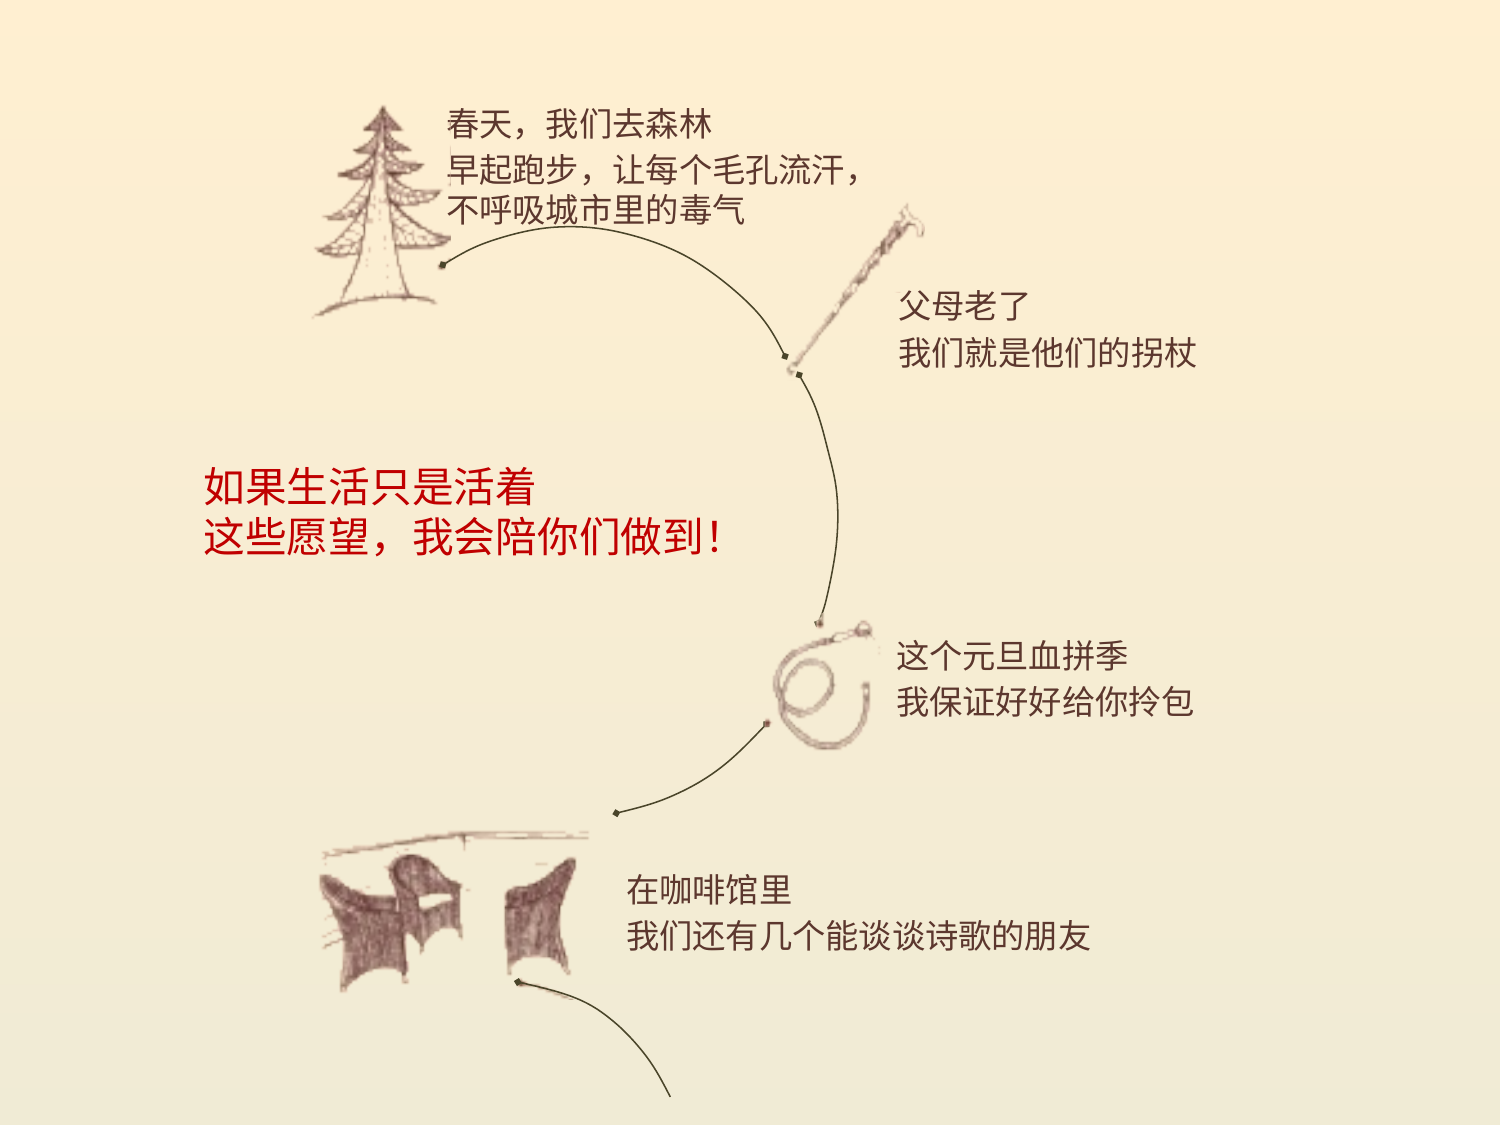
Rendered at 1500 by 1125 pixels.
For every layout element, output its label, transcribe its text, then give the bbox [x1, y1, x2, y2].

picture [290, 73, 452, 337]
picture [297, 817, 612, 1001]
text_box 这个元旦血拼季 我保证好好给你拎包 [894, 628, 1339, 729]
picture [786, 182, 926, 381]
text_box [612, 728, 759, 818]
text_box 在咖啡馆里 我们还有几个能谈谈诗歌的朋友 [616, 861, 1115, 963]
text_box 如果生活只是活着 这些愿望，我会陪你们做到！ [188, 453, 816, 569]
picture [764, 613, 889, 775]
text_box 父母老了 我们就是他们的拐杖 [883, 278, 1341, 379]
text_box [800, 390, 838, 611]
text_box [456, 226, 781, 356]
text_box 春天，我们去森林 早起跑步，让每个毛孔流汗，不呼吸城市里的毒气 [456, 95, 889, 237]
text_box [553, 1009, 671, 1097]
